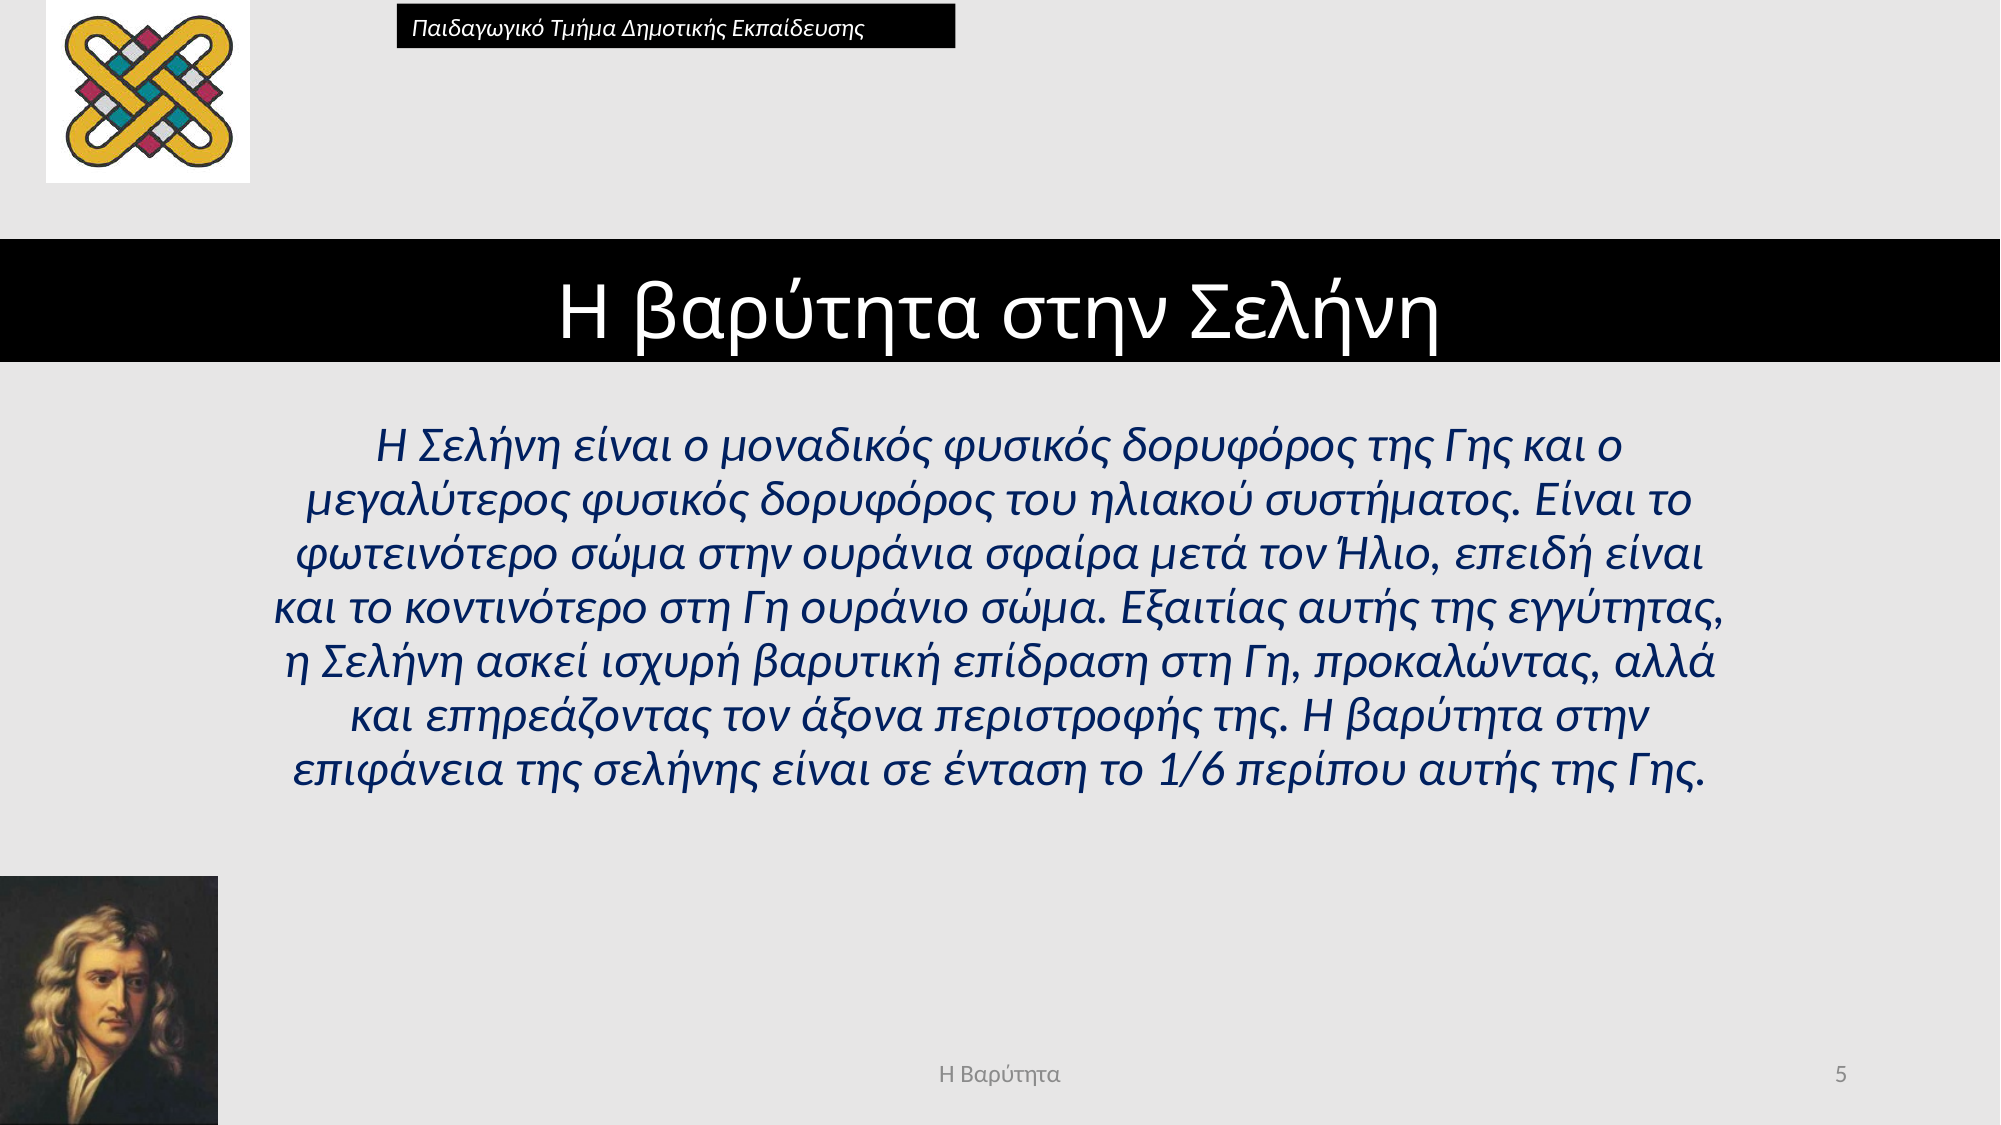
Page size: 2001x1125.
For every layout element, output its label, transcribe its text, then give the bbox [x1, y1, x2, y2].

picture [46, 0, 250, 183]
slide_number 5 [1412, 1042, 1863, 1103]
picture [0, 876, 218, 1125]
title Η βαρύτητα στην Σελήνη [0, 239, 2000, 362]
subtitle Η Σελήνη είναι ο μοναδικός φυσικός δορυφόρος της Γης και ο μεγαλύτερος φυσικός δορυφόρος του ηλιακού συστήματος. Είναι το φωτεινότερο σώμα στην ουράνια σφαίρα μετά τον Ήλιο, επειδή είναι και το κοντινότερο στη Γη ουράνιο σώμα. Εξαιτίας αυτής της εγγύτητας, η Σελήνη ασκεί ισχυρή βαρυτική επίδραση στη Γη, προκαλώντας, αλλά και επηρεάζοντας τον άξονα περιστροφής της. Η βαρύτητα στην επιφάνεια της σελήνης είναι σε ένταση το 1/6 περίπου αυτής της Γης. [249, 410, 1750, 946]
footer Η Βαρύτητα [662, 1042, 1338, 1103]
